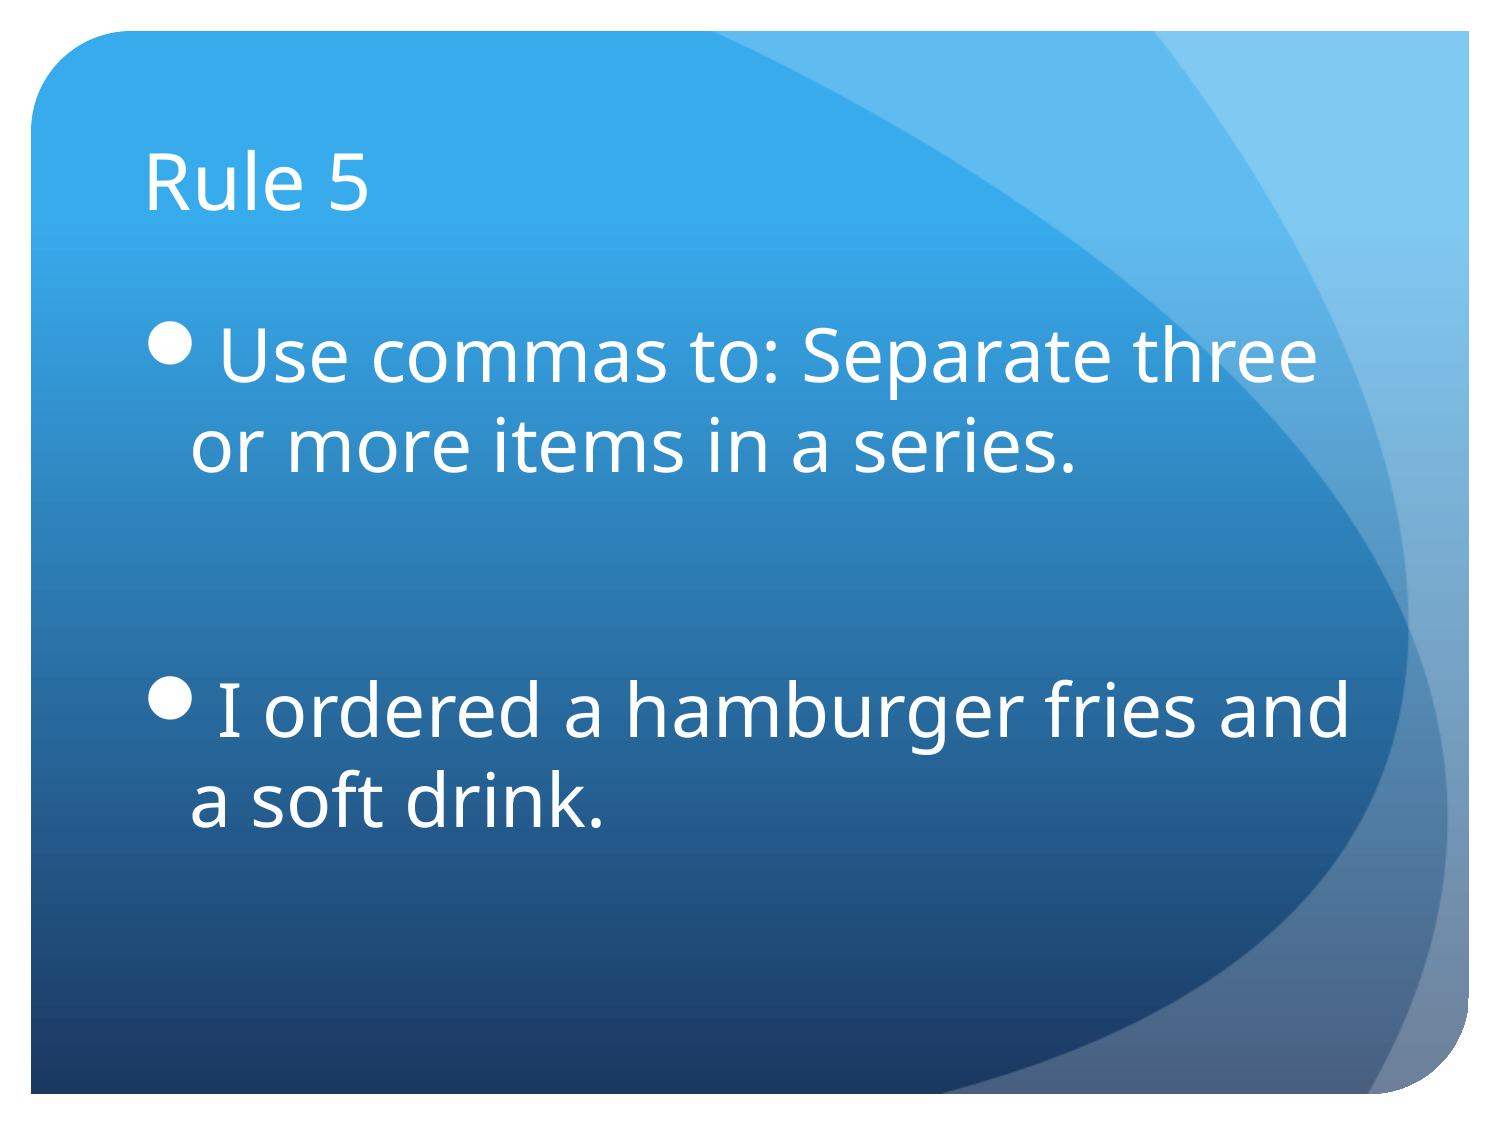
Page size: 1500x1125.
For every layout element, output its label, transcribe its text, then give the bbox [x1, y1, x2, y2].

title Rule 5 [127, 62, 1372, 234]
picture [24, 30, 1473, 1094]
list I ordered a hamburger fries and a soft drink. [127, 654, 1373, 993]
list Use commas to: Separate three or more items in a series. [127, 299, 1373, 638]
